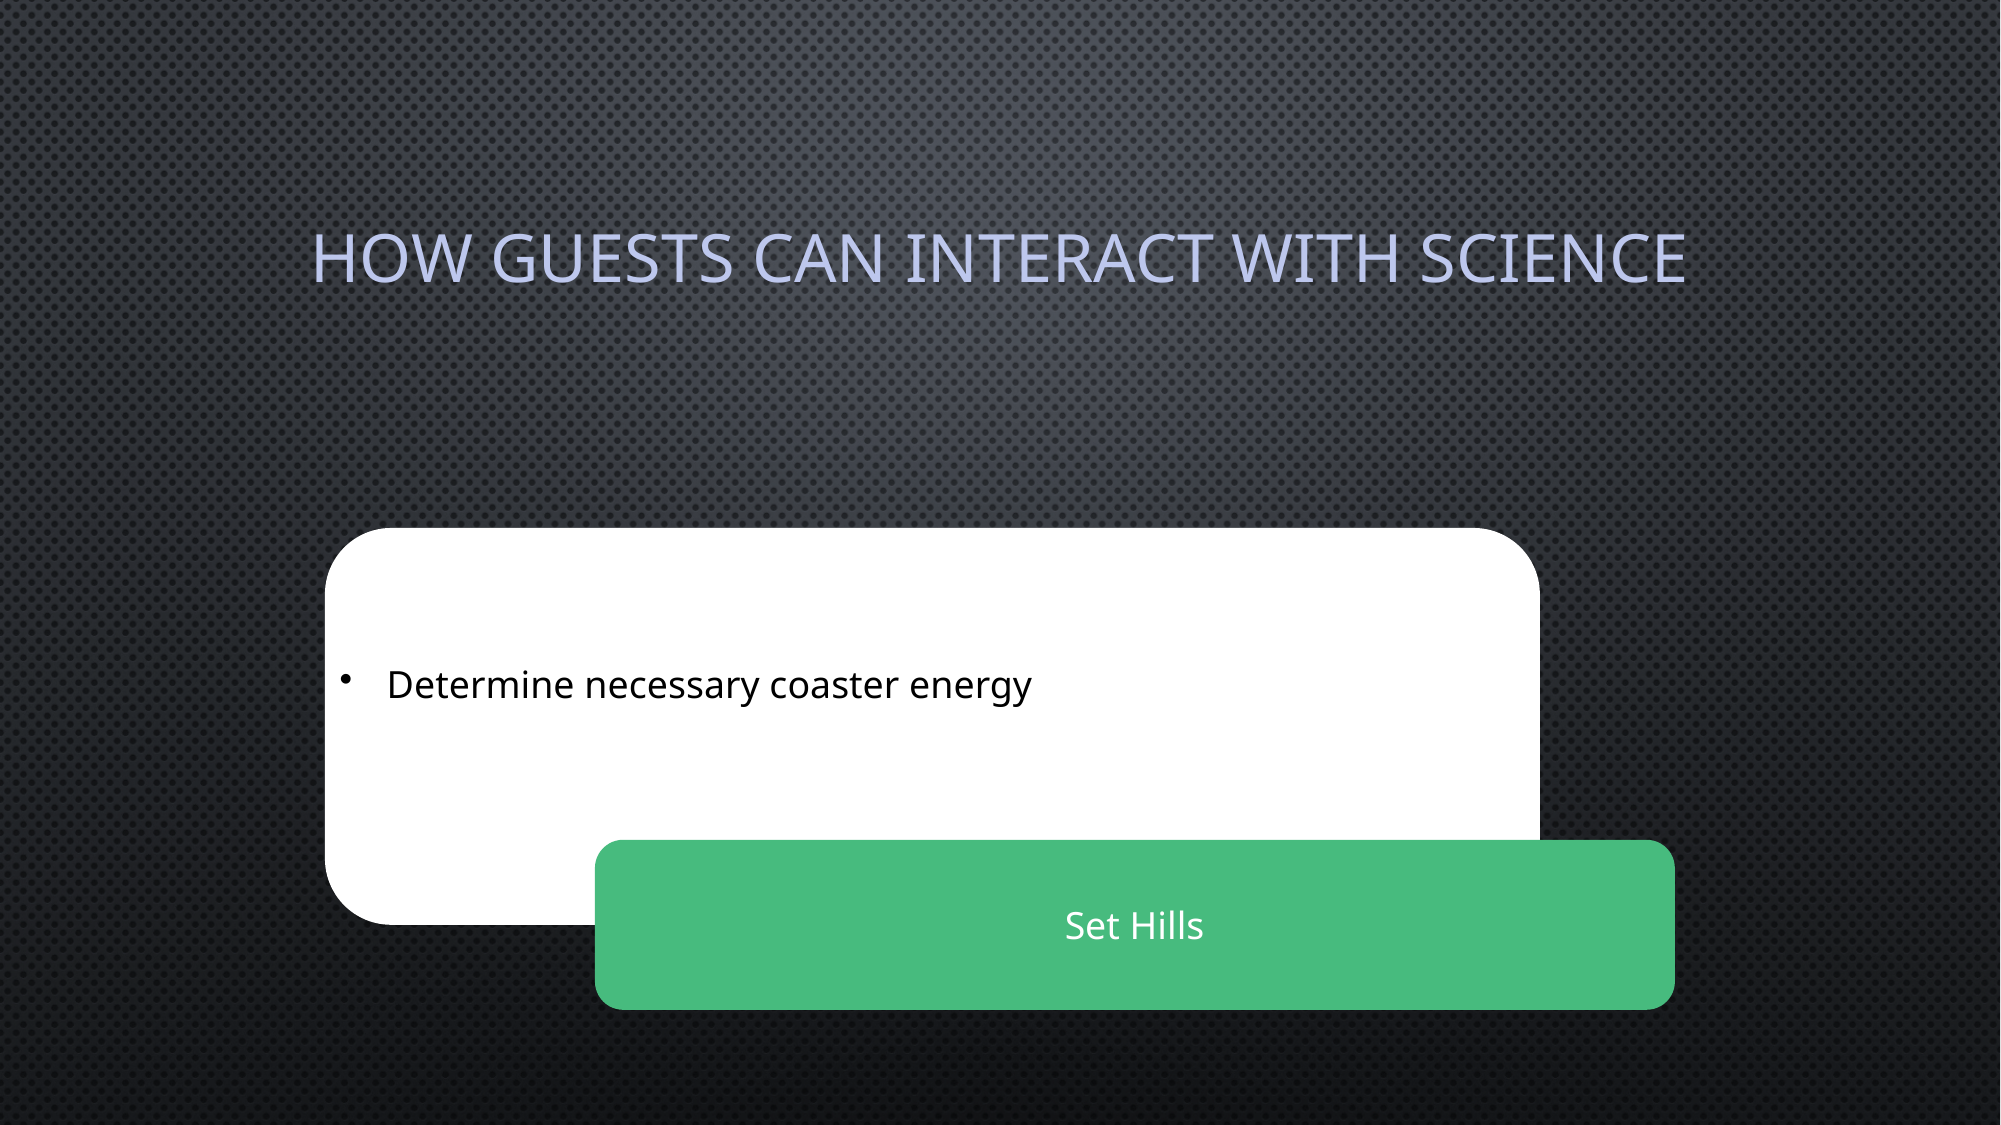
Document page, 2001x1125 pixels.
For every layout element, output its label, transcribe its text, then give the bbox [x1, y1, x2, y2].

title How Guests Can Interact with Science [187, 99, 1813, 413]
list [324, 199, 1676, 1011]
